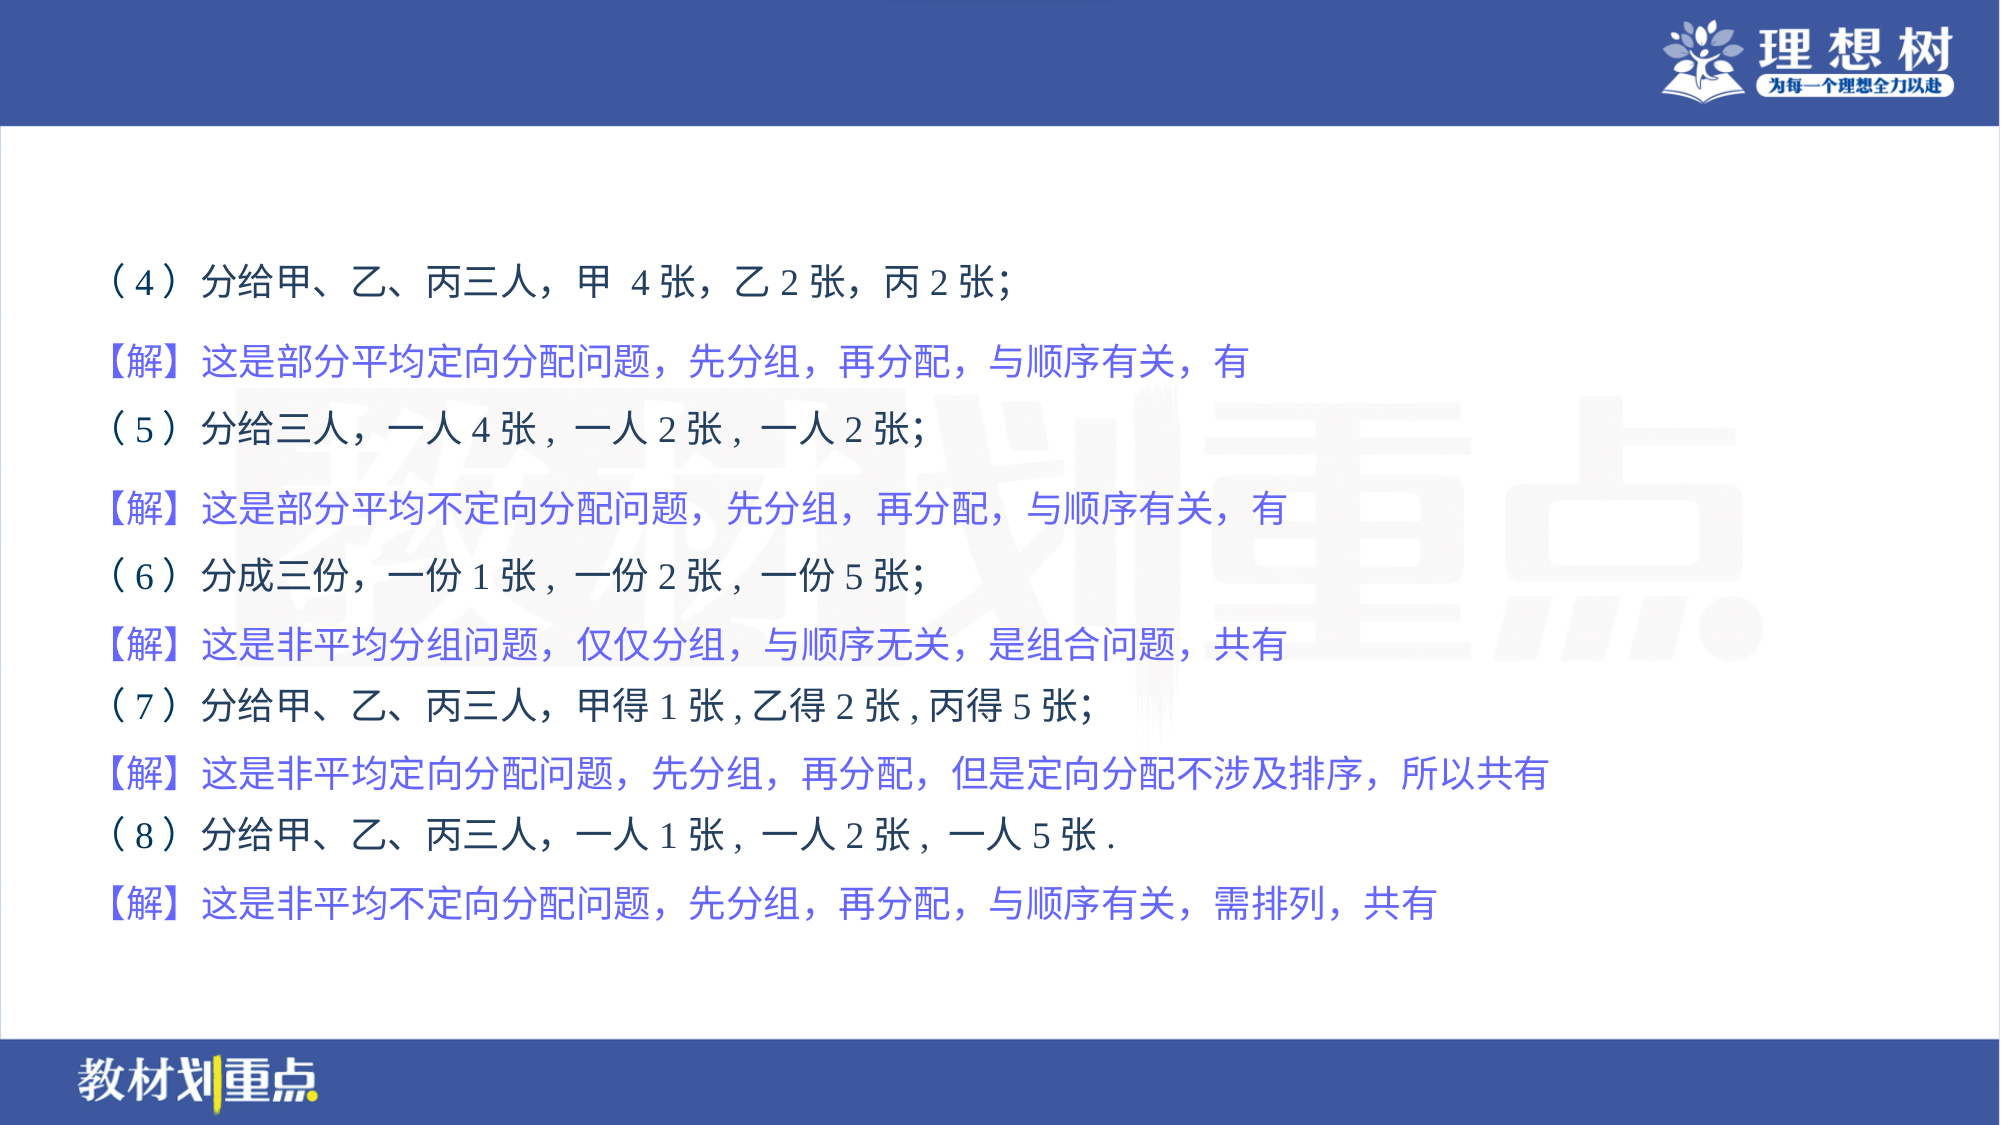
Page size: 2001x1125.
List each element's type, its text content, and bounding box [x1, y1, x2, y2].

picture [0, 0, 2000, 1125]
text_box （8）分给甲、乙、丙三人，一人1张, 一人2张, 一人5张. [88, 789, 1911, 849]
text_box （6）分成三份，一份1张, 一份2张, 一份5张； [88, 530, 1911, 590]
text_box （5）分给三人，一人4张, 一人2张, 一人2张； [88, 383, 1911, 443]
text_box （4）分给甲、乙、丙三人，甲 4张，乙2张，丙2张； [88, 236, 1911, 296]
text_box （7）分给甲、乙、丙三人，甲得1张,乙得2张,丙得5张； [88, 659, 1911, 720]
